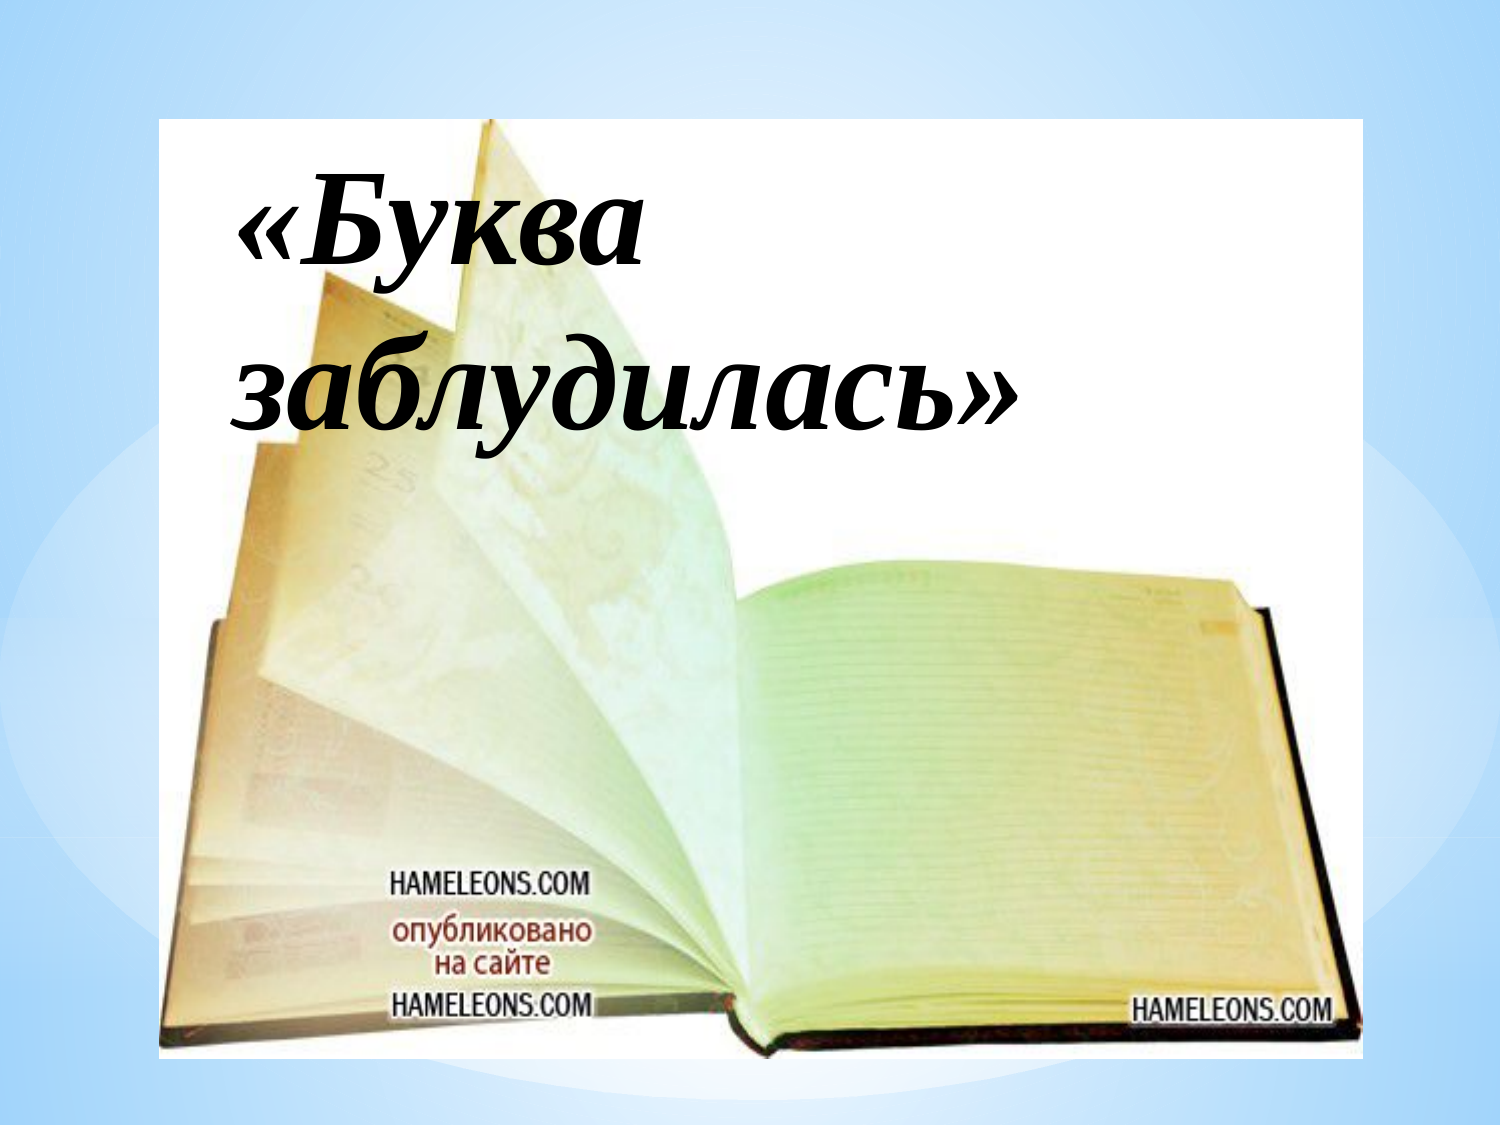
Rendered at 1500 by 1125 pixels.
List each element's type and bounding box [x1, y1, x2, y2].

list [159, 119, 1363, 1059]
